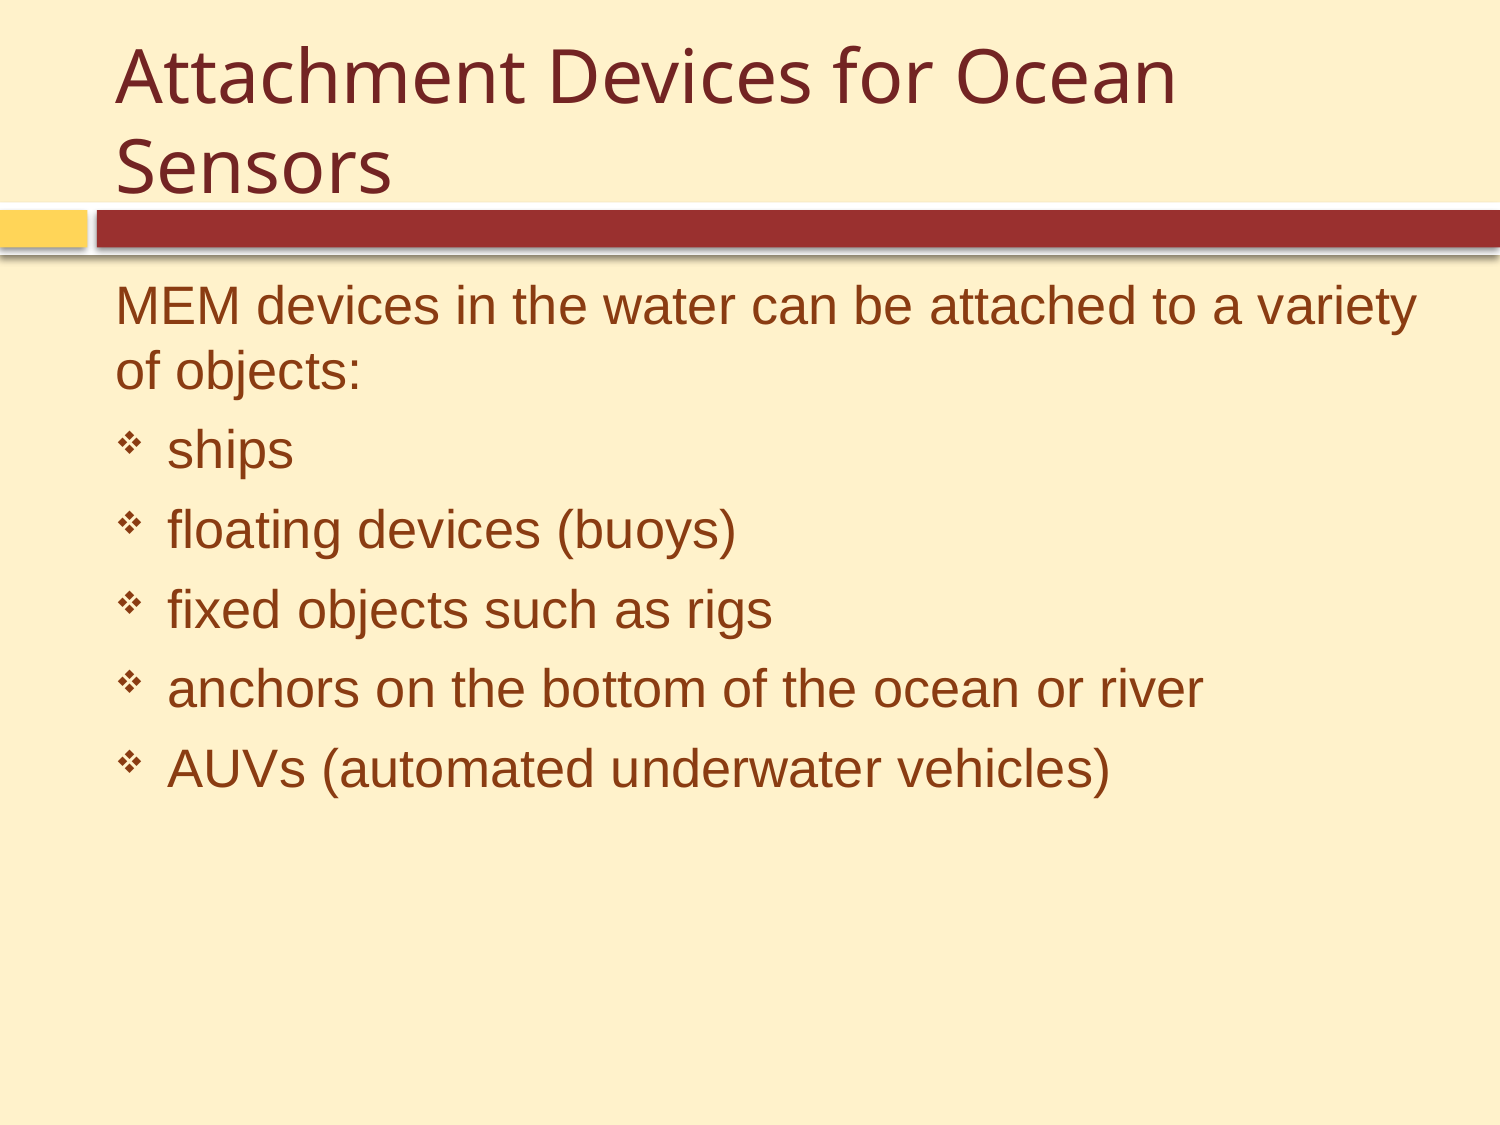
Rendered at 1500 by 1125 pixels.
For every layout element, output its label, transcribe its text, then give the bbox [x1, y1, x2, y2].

title Attachment Devices for Ocean Sensors [100, 37, 1438, 200]
list MEM devices in the water can be attached to a variety of objects: ships floating devices (buoys) fixed objects such as rigs anchors on the bottom of the ocean or river AUVs (automated underwater vehicles) [100, 262, 1438, 1000]
